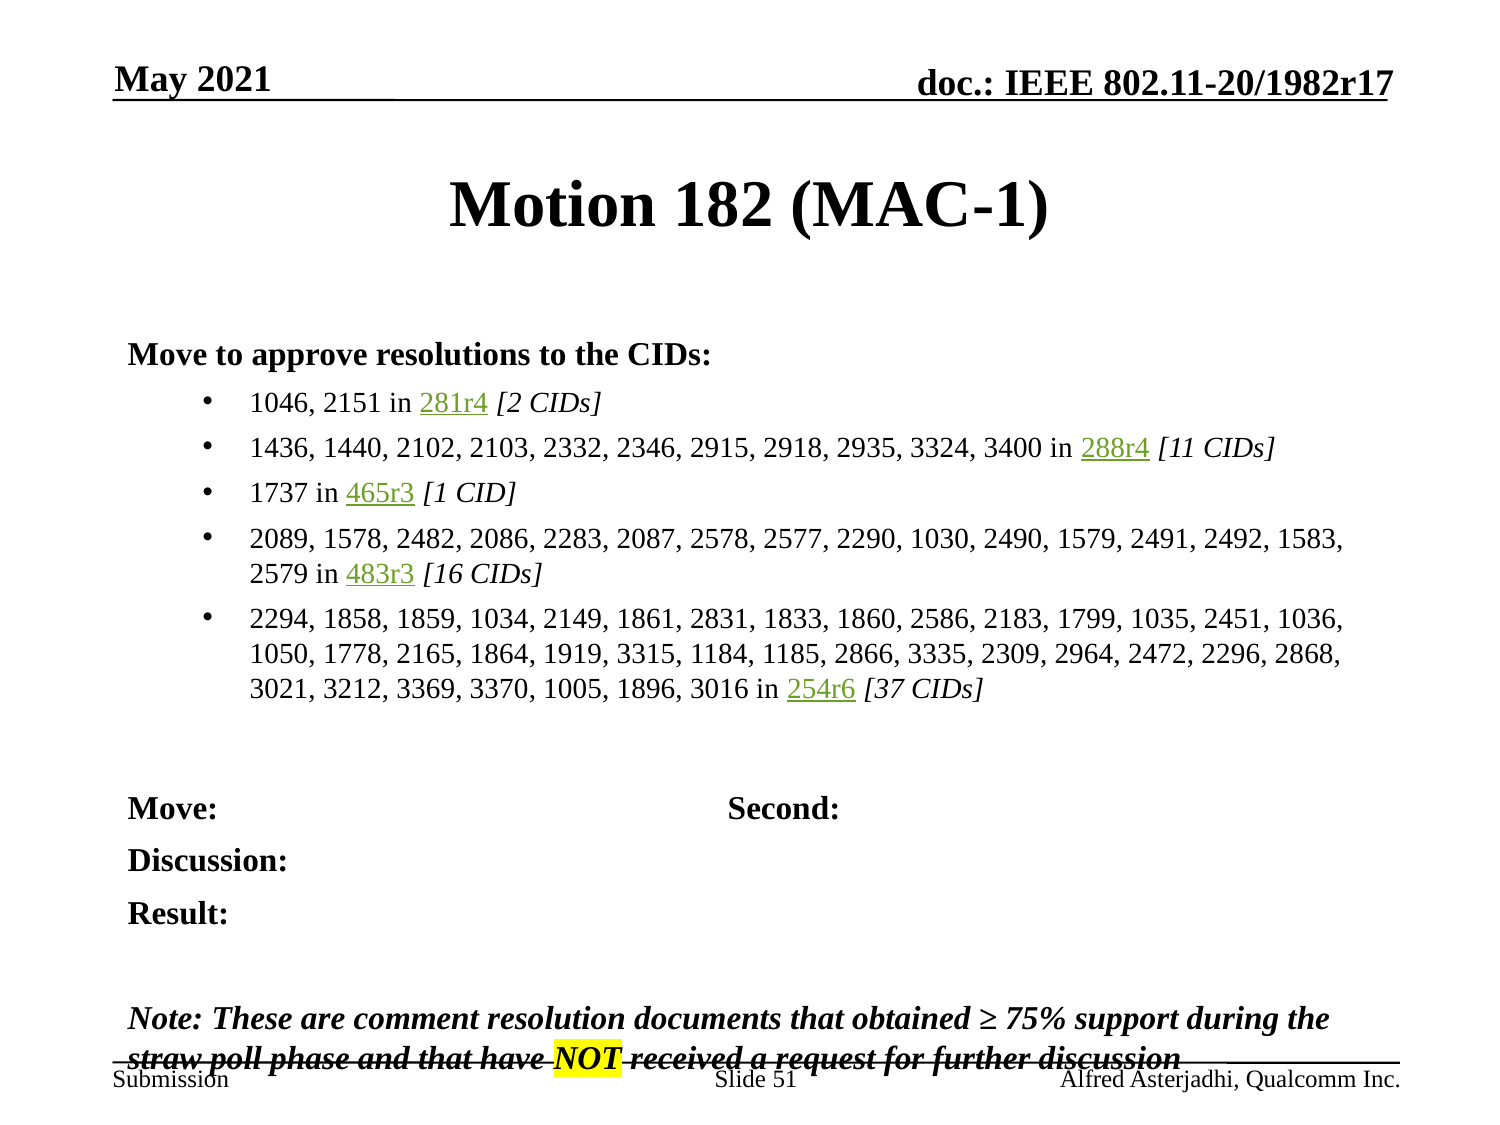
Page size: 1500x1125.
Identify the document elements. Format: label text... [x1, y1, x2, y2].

slide_number Slide 51 [712, 1061, 800, 1123]
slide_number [114, 54, 423, 100]
title Motion 182 (MAC-1) [112, 112, 1388, 288]
footer Alfred Asterjadhi, Qualcomm Inc. [878, 1061, 1402, 1093]
list Move to approve resolutions to the CIDs: 1046, 2151 in 281r4 [2 CIDs] 1436, 1440, 2102, 2103, 2332, 2346, 2915, 2918, 2935, 3324, 3400 in 288r4 [11 CIDs] 1737 in 465r3 [1 CID] 2089, 1578, 2482, 2086, 2283, 2087, 2578, 2577, 2290, 1030, 2490, 1579, 2491, 2492, 1583, 2579 in 483r3 [16 CIDs] 2294, 1858, 1859, 1034, 2149, 1861, 2831, 1833, 1860, 2586, 2183, 1799, 1035, 2451, 1036, 1050, 1778, 2165, 1864, 1919, 3315, 1184, 1185, 2866, 3335, 2309, 2964, 2472, 2296, 2868, 3021, 3212, 3369, 3370, 1005, 1896, 3016 in 254r6 [37 CIDs] Move: Second: Discussion: Result: Note: These are comment resolution documents that obtained ≥ 75% support during the straw poll phase and that have NOT received a request for further discussion [112, 324, 1388, 1063]
